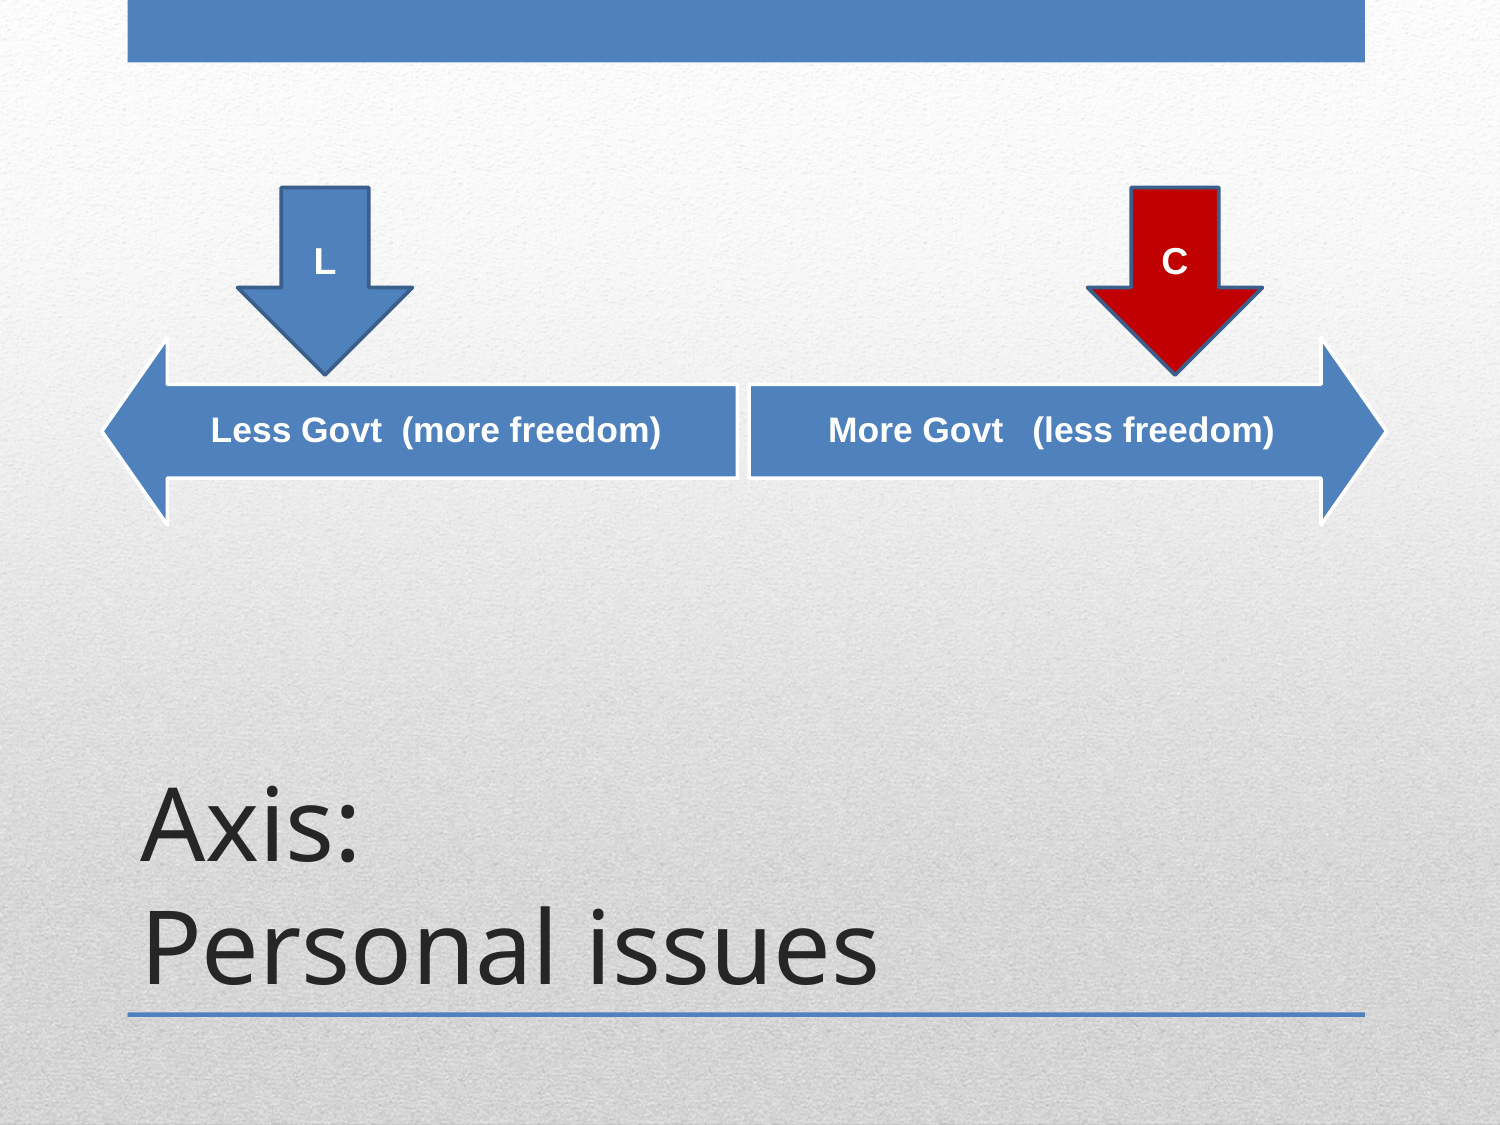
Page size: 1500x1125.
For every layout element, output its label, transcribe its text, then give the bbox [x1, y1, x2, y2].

title Axis: Personal issues [125, 760, 1238, 1013]
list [124, 111, 1364, 751]
